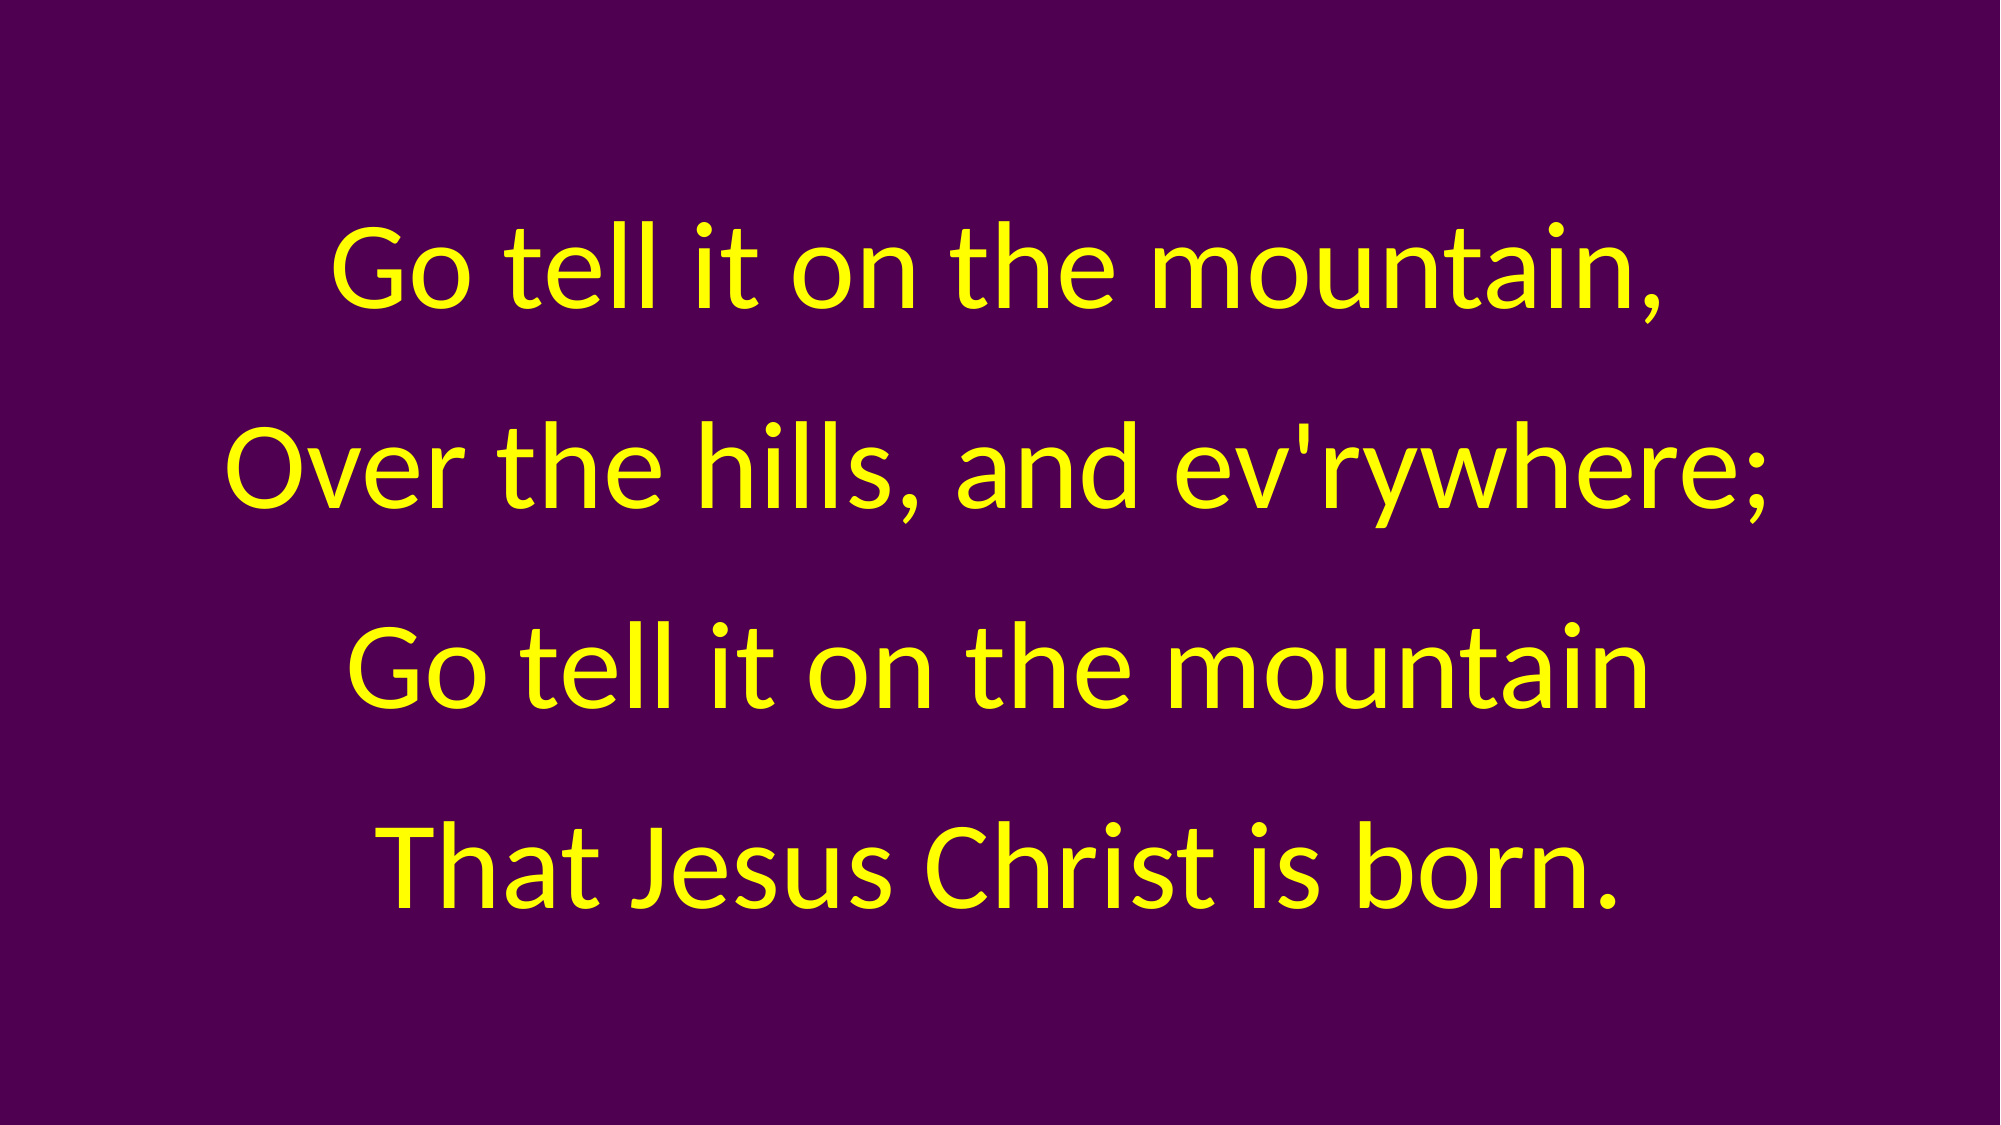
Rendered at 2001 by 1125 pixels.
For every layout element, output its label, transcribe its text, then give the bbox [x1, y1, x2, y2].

text_box Go tell it on the mountain, Over the hills, and ev'rywhere; Go tell it on the mountain That Jesus Christ is born. [0, 176, 2000, 942]
